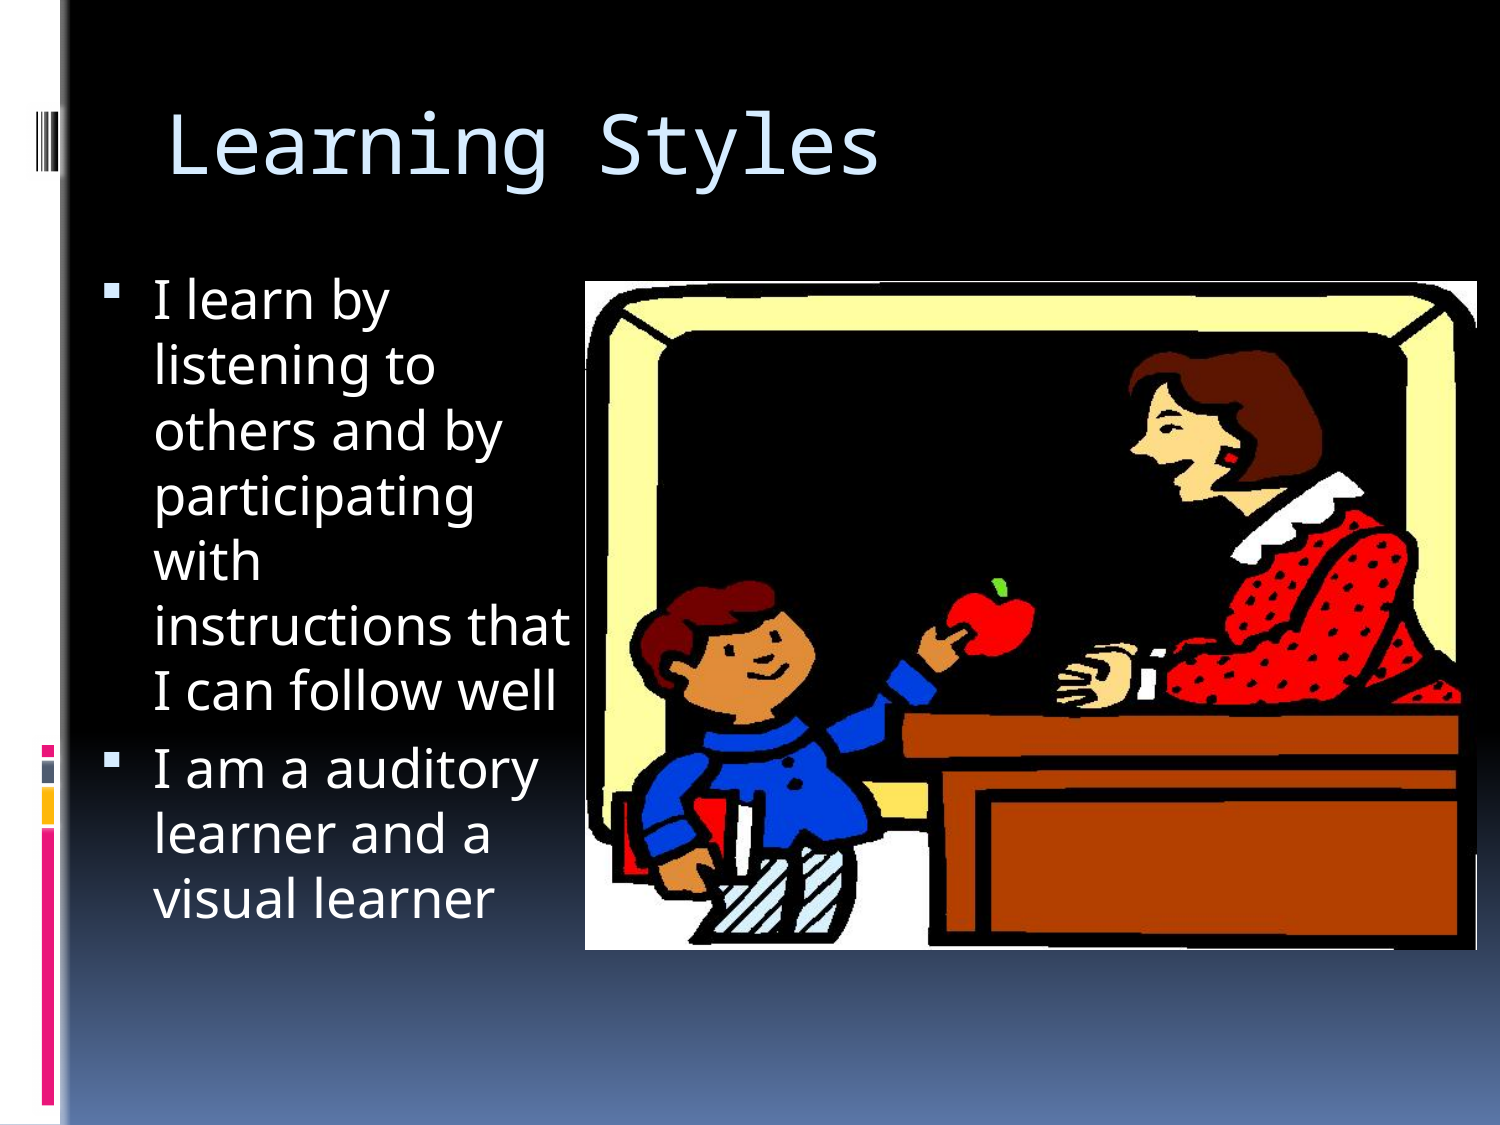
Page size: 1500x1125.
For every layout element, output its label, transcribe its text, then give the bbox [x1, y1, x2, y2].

list I learn by listening to others and by participating with instructions that I can follow well I am a auditory learner and a visual learner [75, 257, 586, 1005]
picture [585, 280, 1477, 950]
title Learning Styles [150, 83, 1425, 234]
